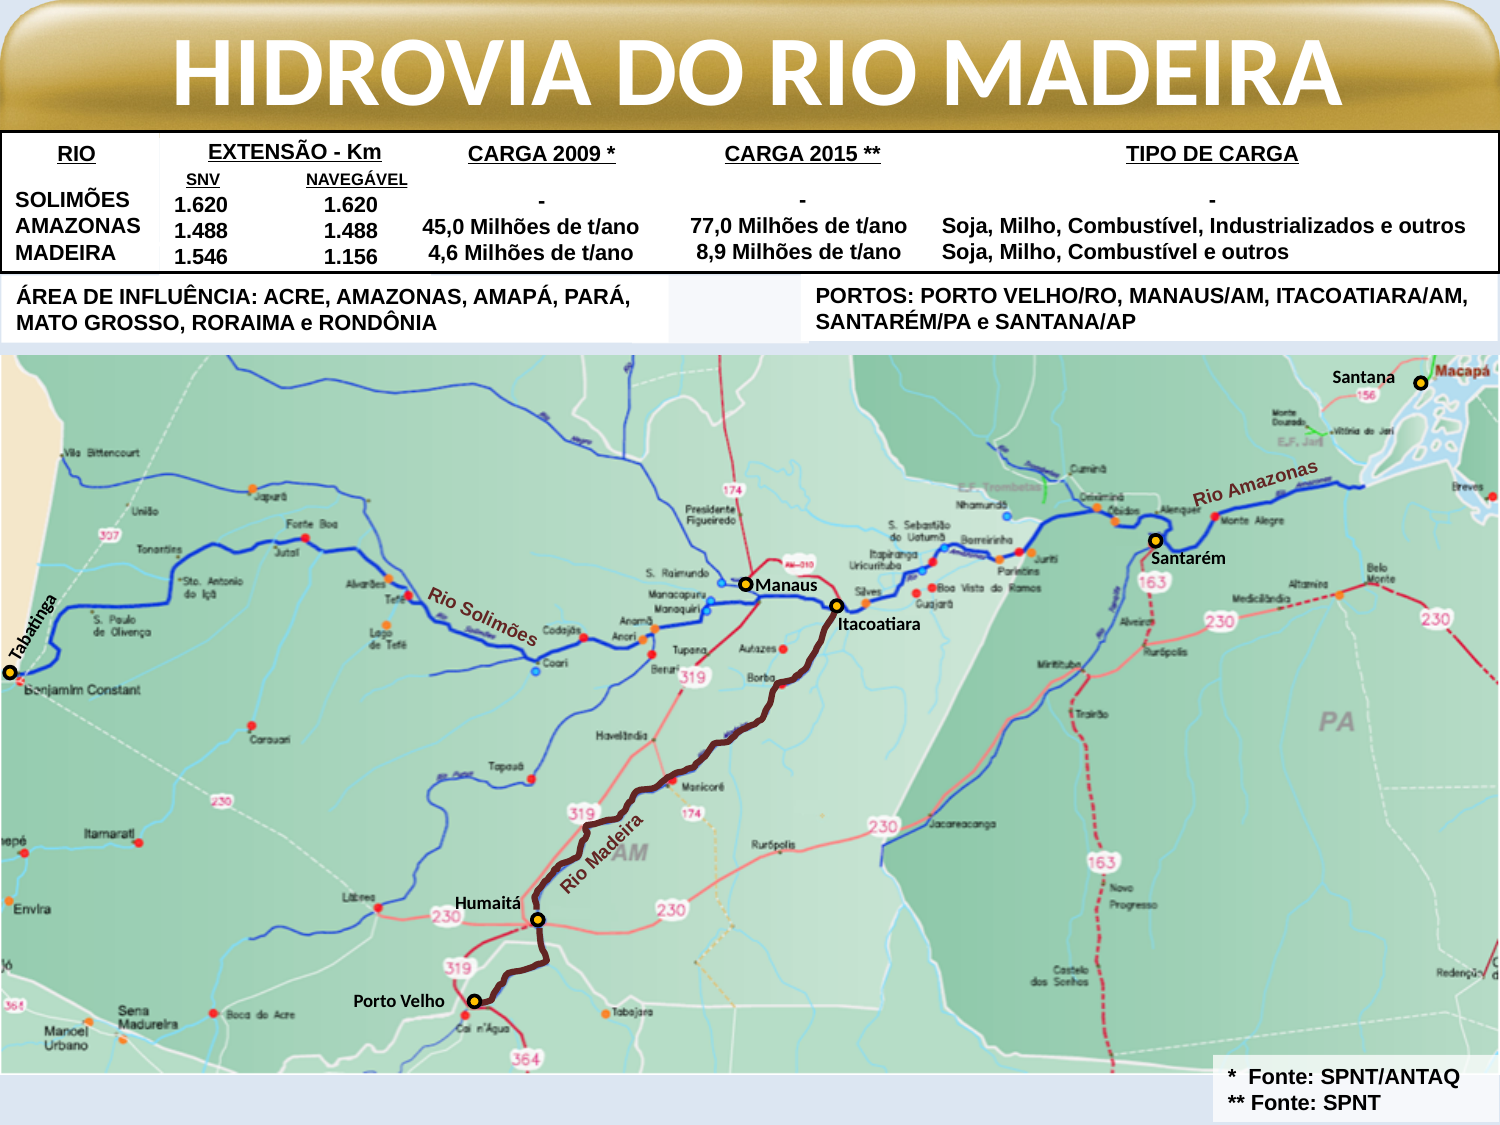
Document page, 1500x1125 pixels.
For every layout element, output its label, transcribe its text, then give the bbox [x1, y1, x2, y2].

picture [0, 355, 1500, 1075]
picture [0, 0, 1500, 138]
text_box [1, 273, 1498, 344]
text_box [0, 144, 1500, 273]
text_box * Fonte: SPNT/ANTAQ ** Fonte: SPNT [1213, 1083, 1499, 1122]
